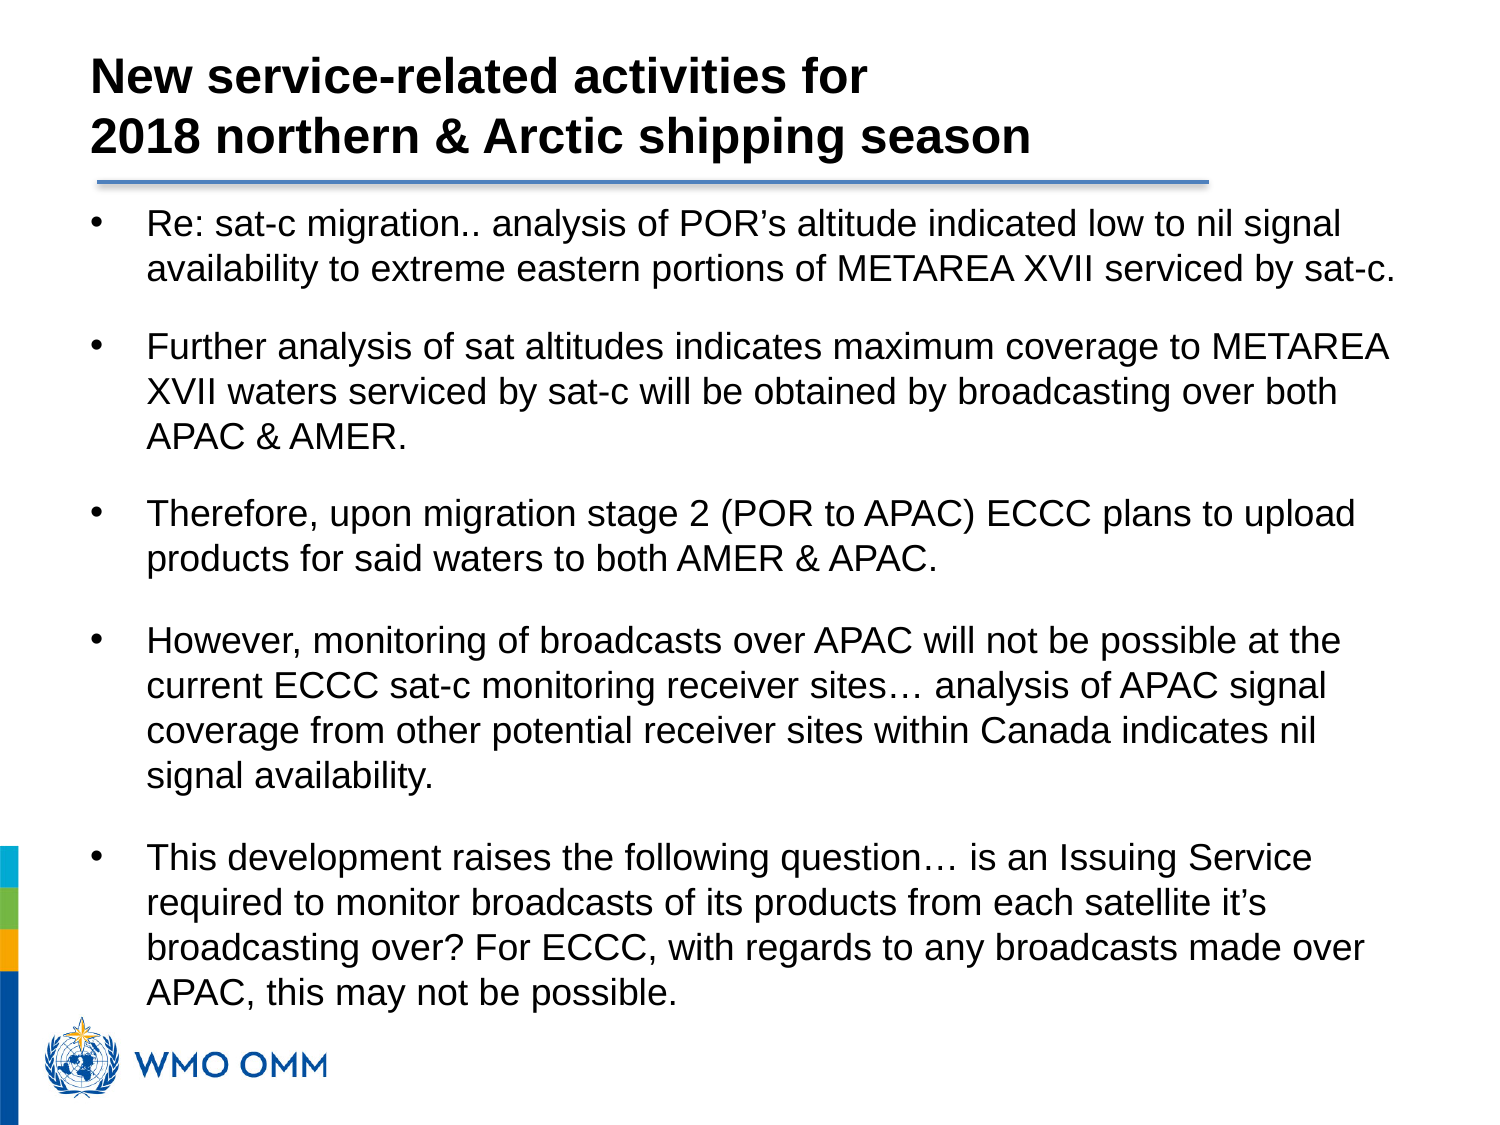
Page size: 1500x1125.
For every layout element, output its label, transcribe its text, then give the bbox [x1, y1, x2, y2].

title New service-related activities for 2018 northern & Arctic shipping season [75, 20, 1425, 188]
picture [0, 845, 327, 1125]
list Re: sat-c migration.. analysis of POR’s altitude indicated low to nil signal availability to extreme eastern portions of METAREA XVII serviced by sat-c. Further analysis of sat altitudes indicates maximum coverage to METAREA XVII waters serviced by sat-c will be obtained by broadcasting over both APAC & AMER. Therefore, upon migration stage 2 (POR to APAC) ECCC plans to upload products for said waters to both AMER & APAC. However, monitoring of broadcasts over APAC will not be possible at the current ECCC sat-c monitoring receiver sites… analysis of APAC signal coverage from other potential receiver sites within Canada indicates nil signal availability. This development raises the following question… is an Issuing Service required to monitor broadcasts of its products from each satellite it’s broadcasting over? For ECCC, with regards to any broadcasts made over APAC, this may not be possible. [75, 191, 1425, 1021]
